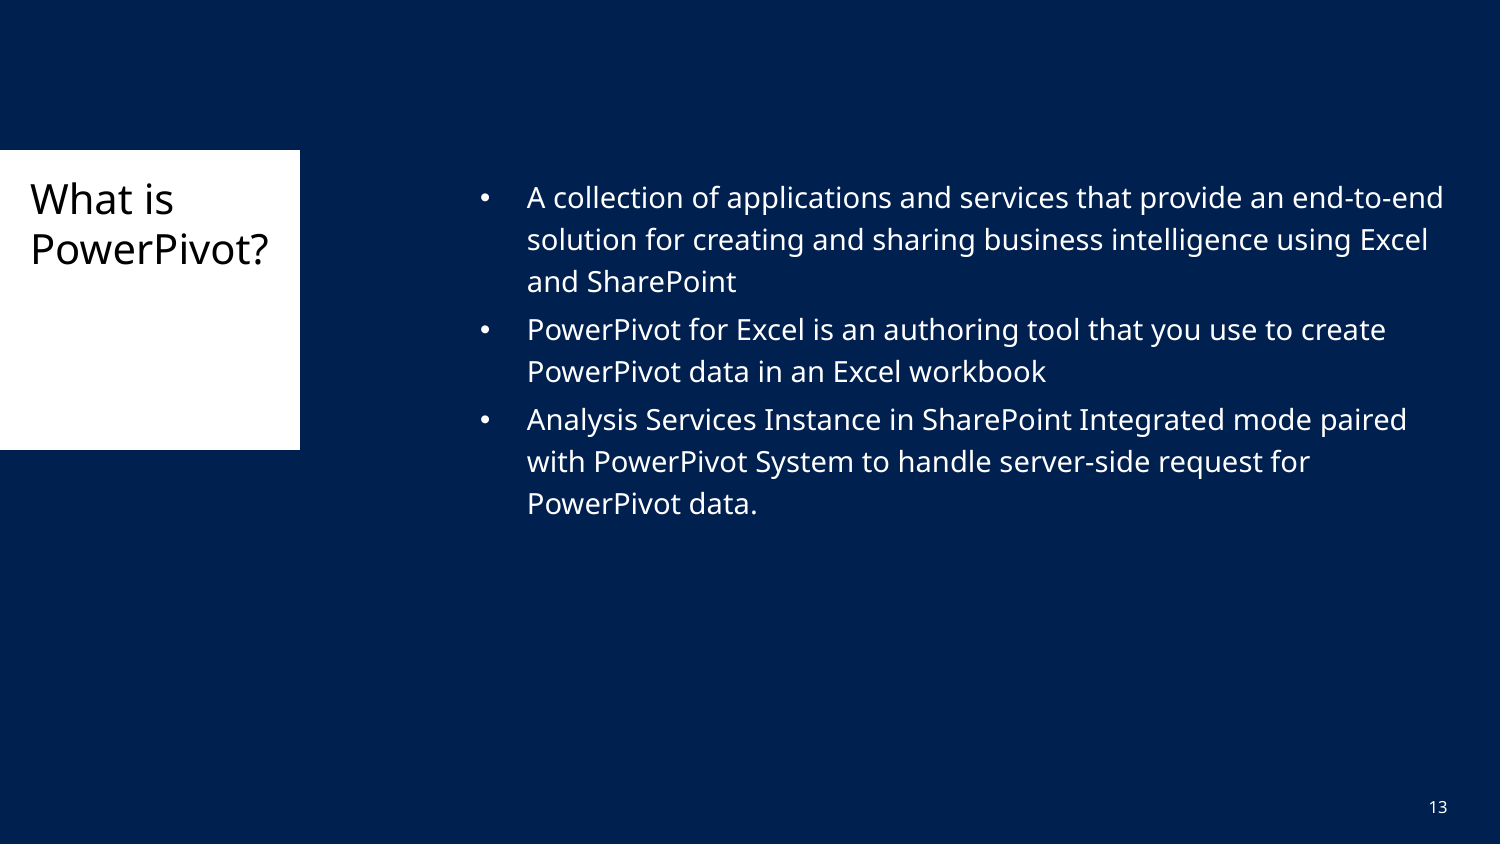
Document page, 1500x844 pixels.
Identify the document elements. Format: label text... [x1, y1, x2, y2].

title What is PowerPivot? [0, 150, 300, 450]
list A collection of applications and services that provide an end-to-end solution for creating and sharing business intelligence using Excel and SharePoint PowerPivot for Excel is an authoring tool that you use to create PowerPivot data in an Excel workbook Analysis Services Instance in SharePoint Integrated mode paired with PowerPivot System to handle server-side request for PowerPivot data. [450, 150, 1463, 772]
slide_number 13 [1112, 782, 1463, 827]
